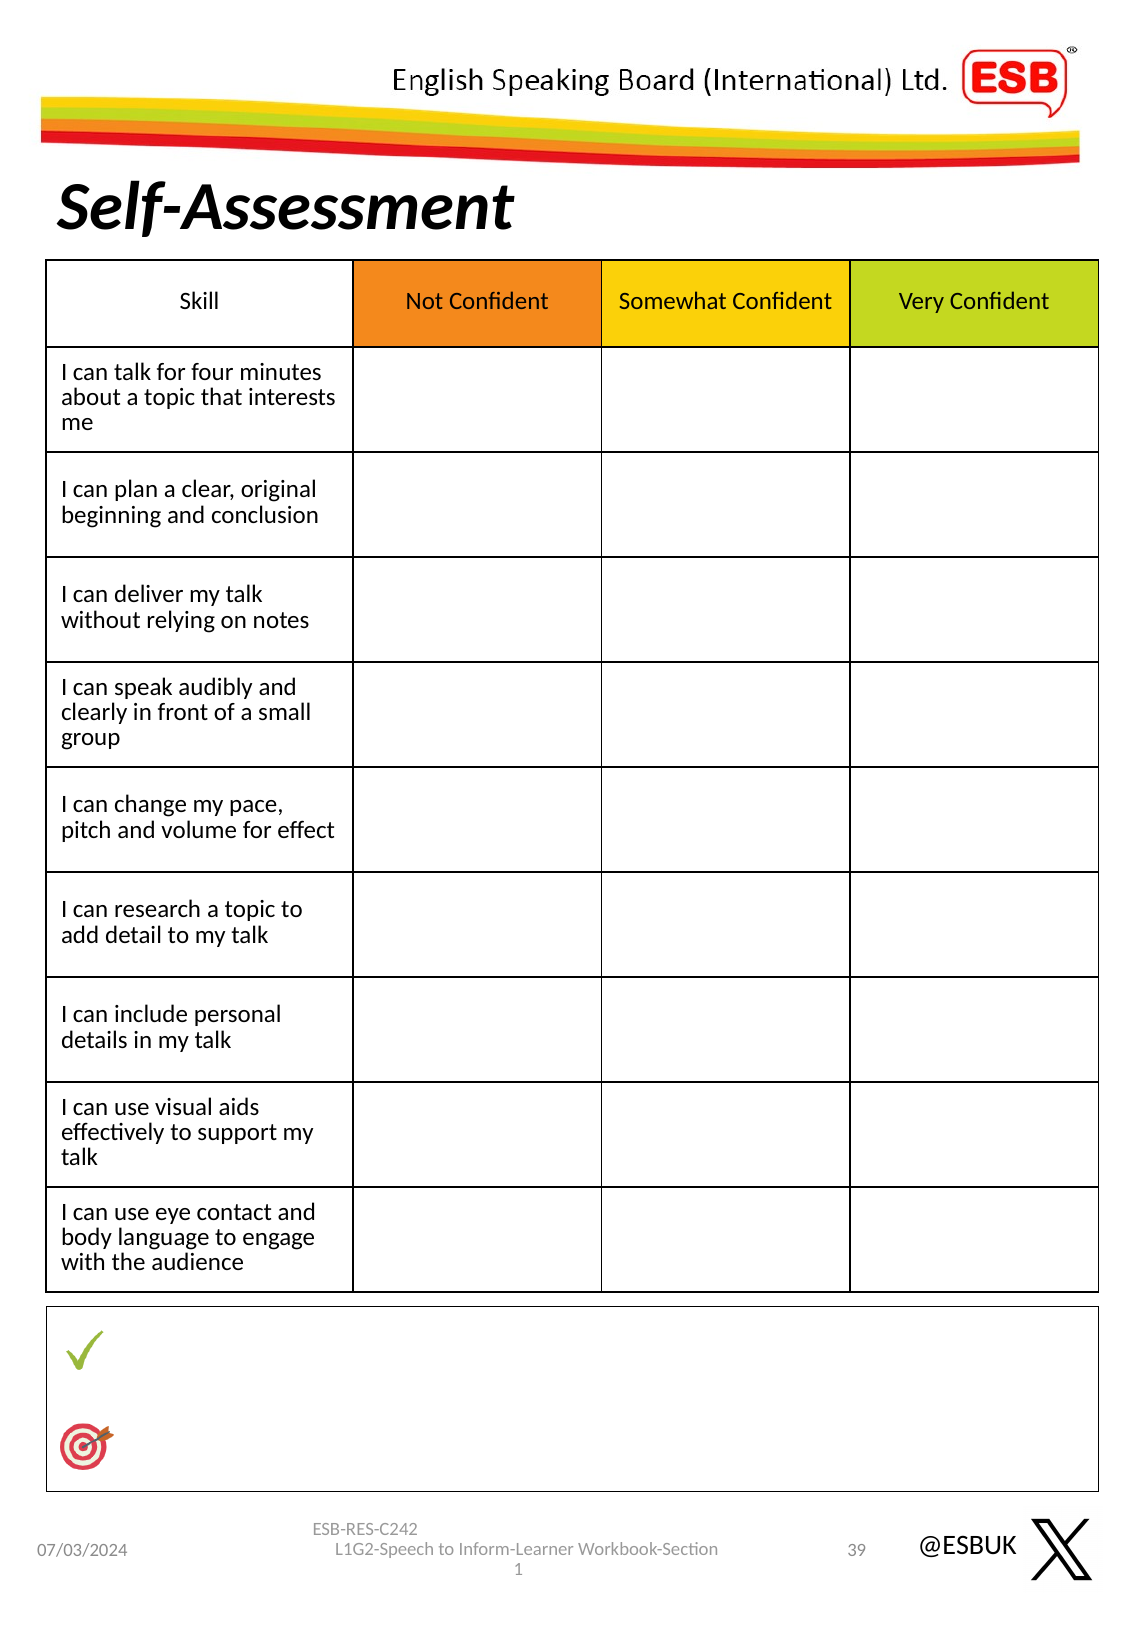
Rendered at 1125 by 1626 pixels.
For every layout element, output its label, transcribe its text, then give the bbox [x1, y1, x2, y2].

table_cell [354, 453, 601, 556]
table_header Very Confident [851, 261, 1098, 346]
table_cell I can include personal details in my talk [47, 978, 352, 1081]
table_cell [354, 1188, 601, 1291]
table_cell I can use eye contact and body language to engage with the audience [47, 1188, 352, 1291]
table_cell [602, 873, 849, 976]
table_cell [602, 768, 849, 871]
table_cell I can research a topic to add detail to my talk [47, 873, 352, 976]
table_cell [354, 1083, 601, 1186]
table_cell I can talk for four minutes about a topic that interests me [47, 348, 352, 451]
table_cell [354, 978, 601, 1081]
picture [1022, 1506, 1103, 1593]
table_cell [602, 348, 849, 451]
title Self-Assessment [42, 153, 1014, 261]
table_cell I can deliver my talk without relying on notes [47, 558, 352, 661]
table_cell [354, 348, 601, 451]
table_cell I can use visual aids effectively to support my talk [47, 1083, 352, 1186]
table_cell [851, 1188, 1098, 1291]
table_cell [851, 1083, 1098, 1186]
text_box [46, 1306, 1099, 1492]
picture [54, 1414, 118, 1487]
table_cell [602, 663, 849, 766]
table_header Not Confident [354, 261, 601, 346]
table_cell I can plan a clear, original beginning and conclusion [47, 453, 352, 556]
table_cell [354, 873, 601, 976]
table_cell [354, 663, 601, 766]
table_cell [851, 768, 1098, 871]
table_cell [851, 453, 1098, 556]
footer ESB-RES-C242 L1G2-Speech to Inform-Learner Workbook-Section 1 [296, 1506, 697, 1593]
table_cell [354, 768, 601, 871]
table_cell I can change my pace, pitch and volume for effect [47, 768, 352, 871]
table_cell [602, 453, 849, 556]
picture [0, 1, 1125, 234]
table_cell [602, 1188, 849, 1291]
picture [54, 1320, 116, 1377]
table_cell [851, 873, 1098, 976]
table_cell [851, 558, 1098, 661]
table_cell [354, 558, 601, 661]
slide_number 39 [697, 1506, 882, 1593]
table_header Somewhat Confident [602, 261, 849, 346]
table_cell [602, 558, 849, 661]
table_cell [602, 1083, 849, 1186]
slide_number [22, 1506, 276, 1593]
table_cell I can speak audibly and clearly in front of a small group [47, 663, 352, 766]
table_cell [851, 663, 1098, 766]
table_cell [851, 978, 1098, 1081]
table_header Skill [47, 261, 352, 346]
table_cell [602, 978, 849, 1081]
table_cell [851, 348, 1098, 451]
